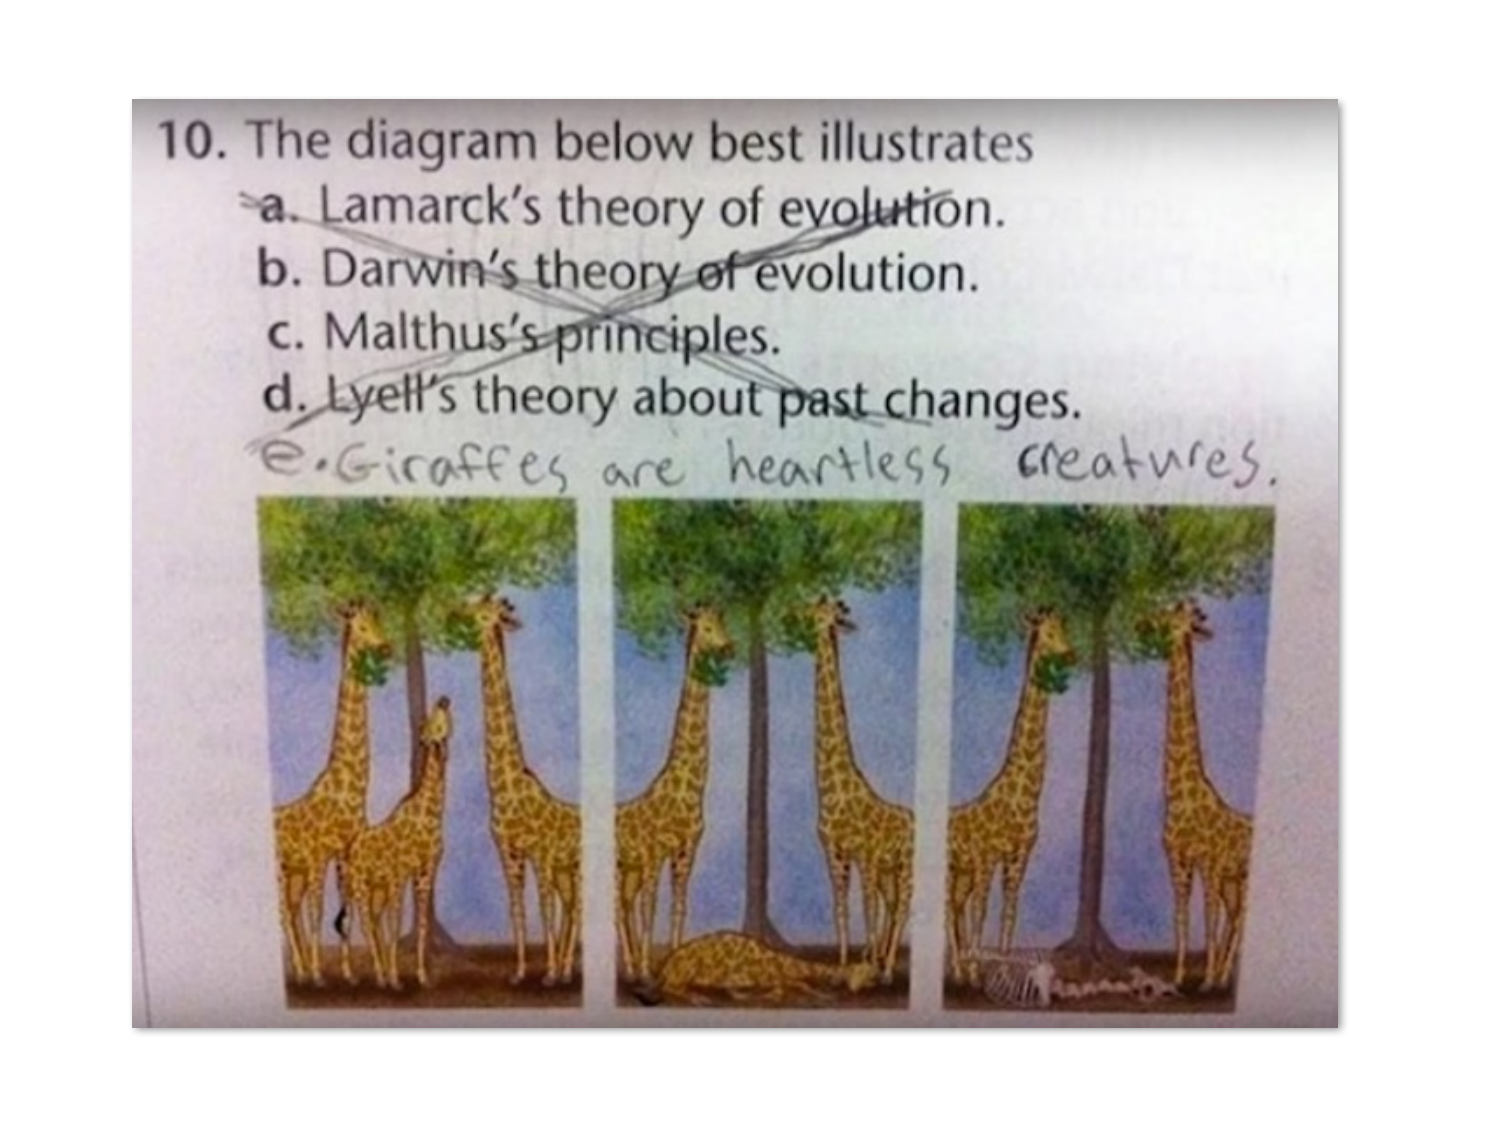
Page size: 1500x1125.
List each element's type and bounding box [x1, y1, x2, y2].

picture [131, 99, 1338, 1028]
